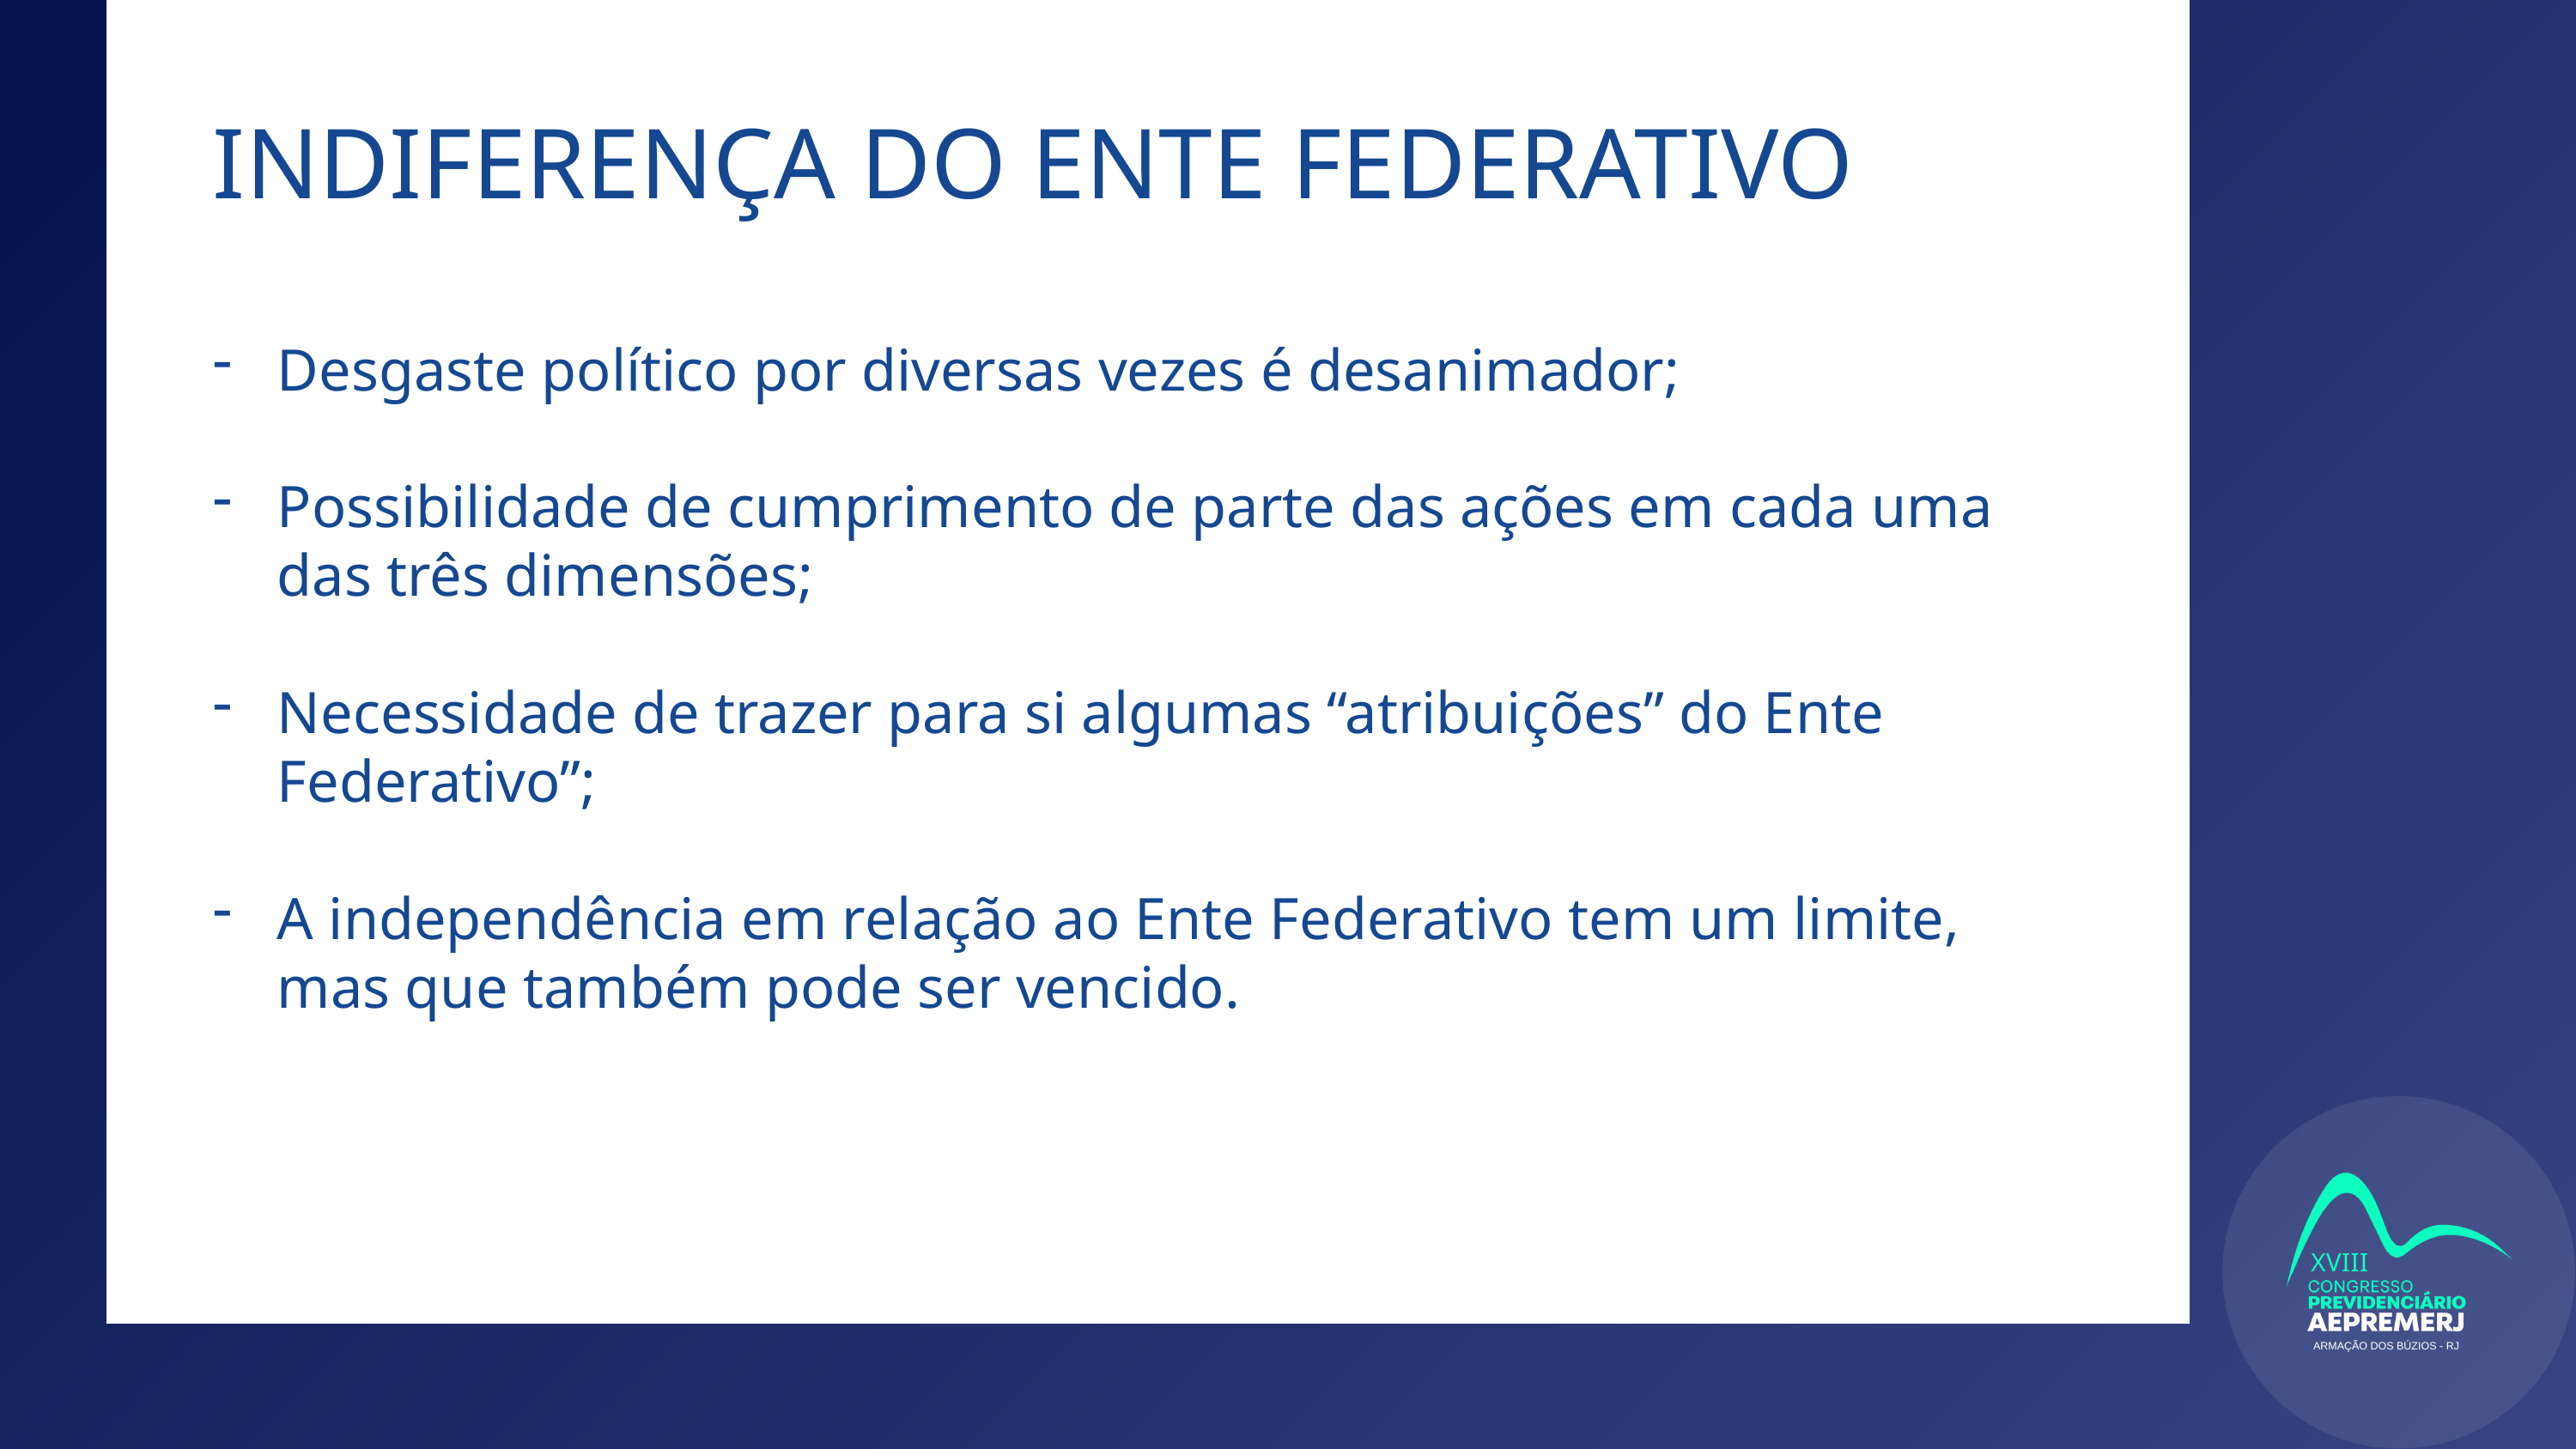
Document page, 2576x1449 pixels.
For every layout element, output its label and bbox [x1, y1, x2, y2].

text_box [2222, 1095, 2576, 1449]
text_box [106, 0, 2190, 1324]
